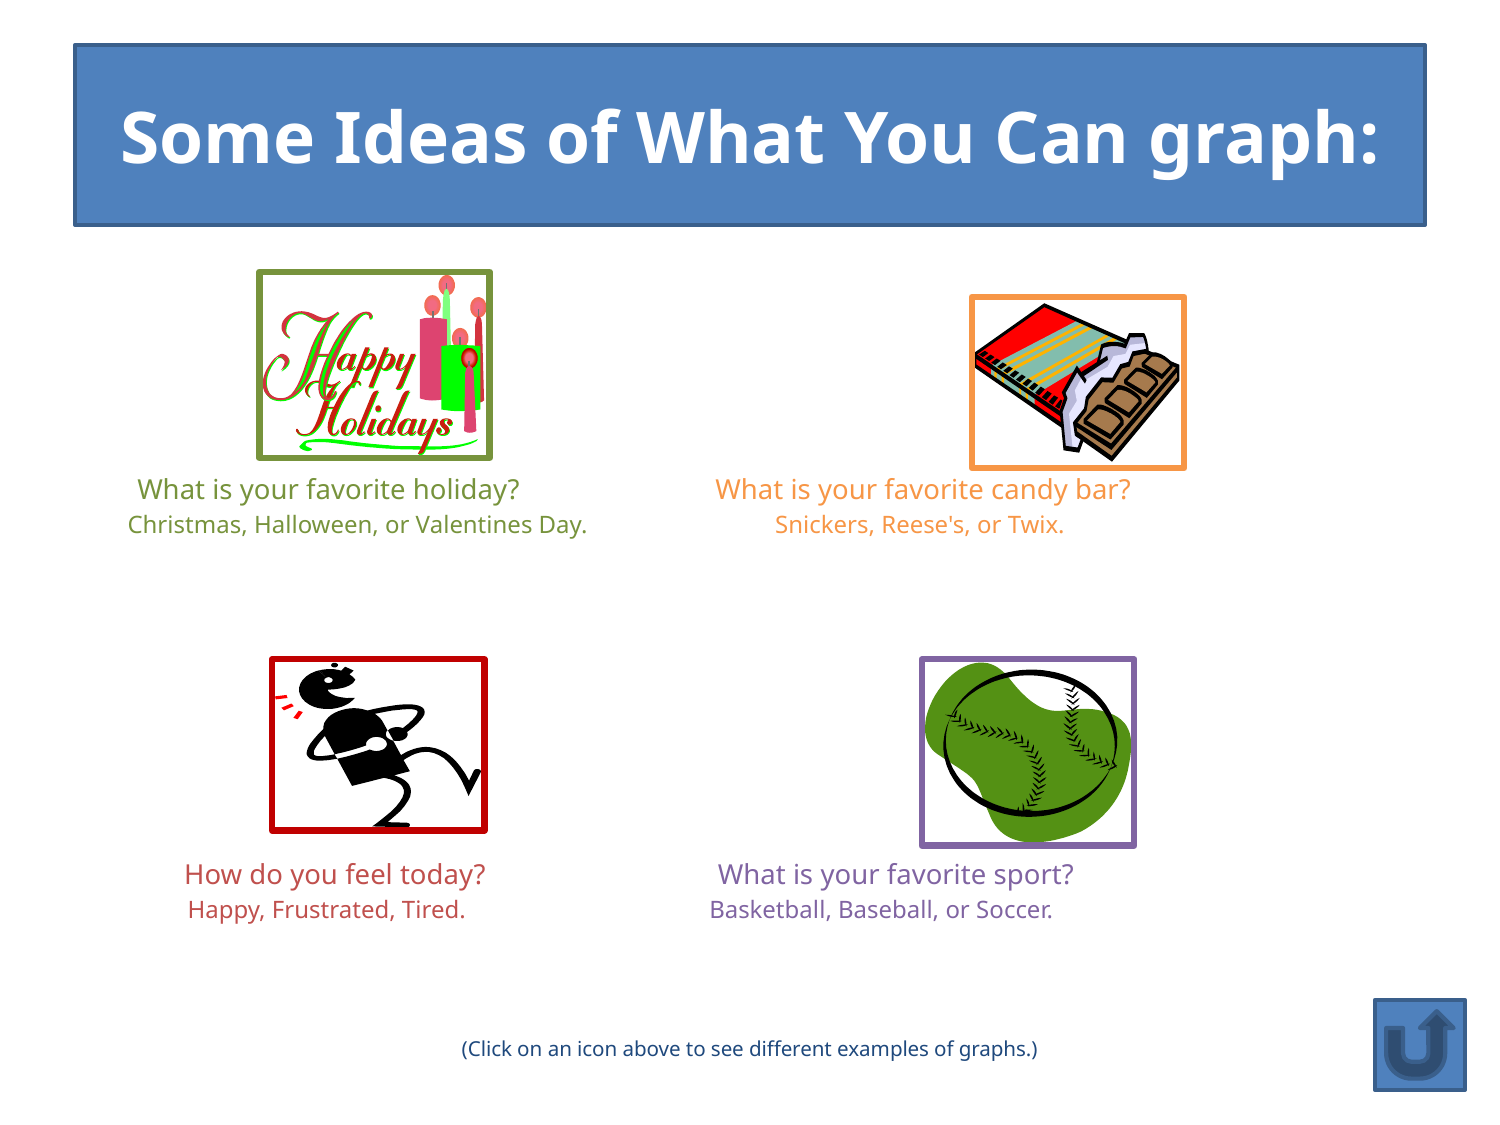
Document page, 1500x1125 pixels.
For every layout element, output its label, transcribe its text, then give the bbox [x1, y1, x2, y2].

picture [274, 662, 482, 828]
text_box [1373, 998, 1467, 1092]
picture [974, 299, 1182, 466]
picture [262, 274, 487, 456]
title Some Ideas of What You Can graph: [73, 43, 1427, 227]
list What is your favorite holiday? What is your favorite candy bar? Christmas, Halloween, or Valentines Day. Snickers, Reese's, or Twix. How do you feel today? What is your favorite sport? Happy, Frustrated, Tired. Basketball, Baseball, or Soccer. (Click on an icon above to see different examples of graphs.) [75, 262, 1425, 1075]
picture [924, 662, 1132, 843]
